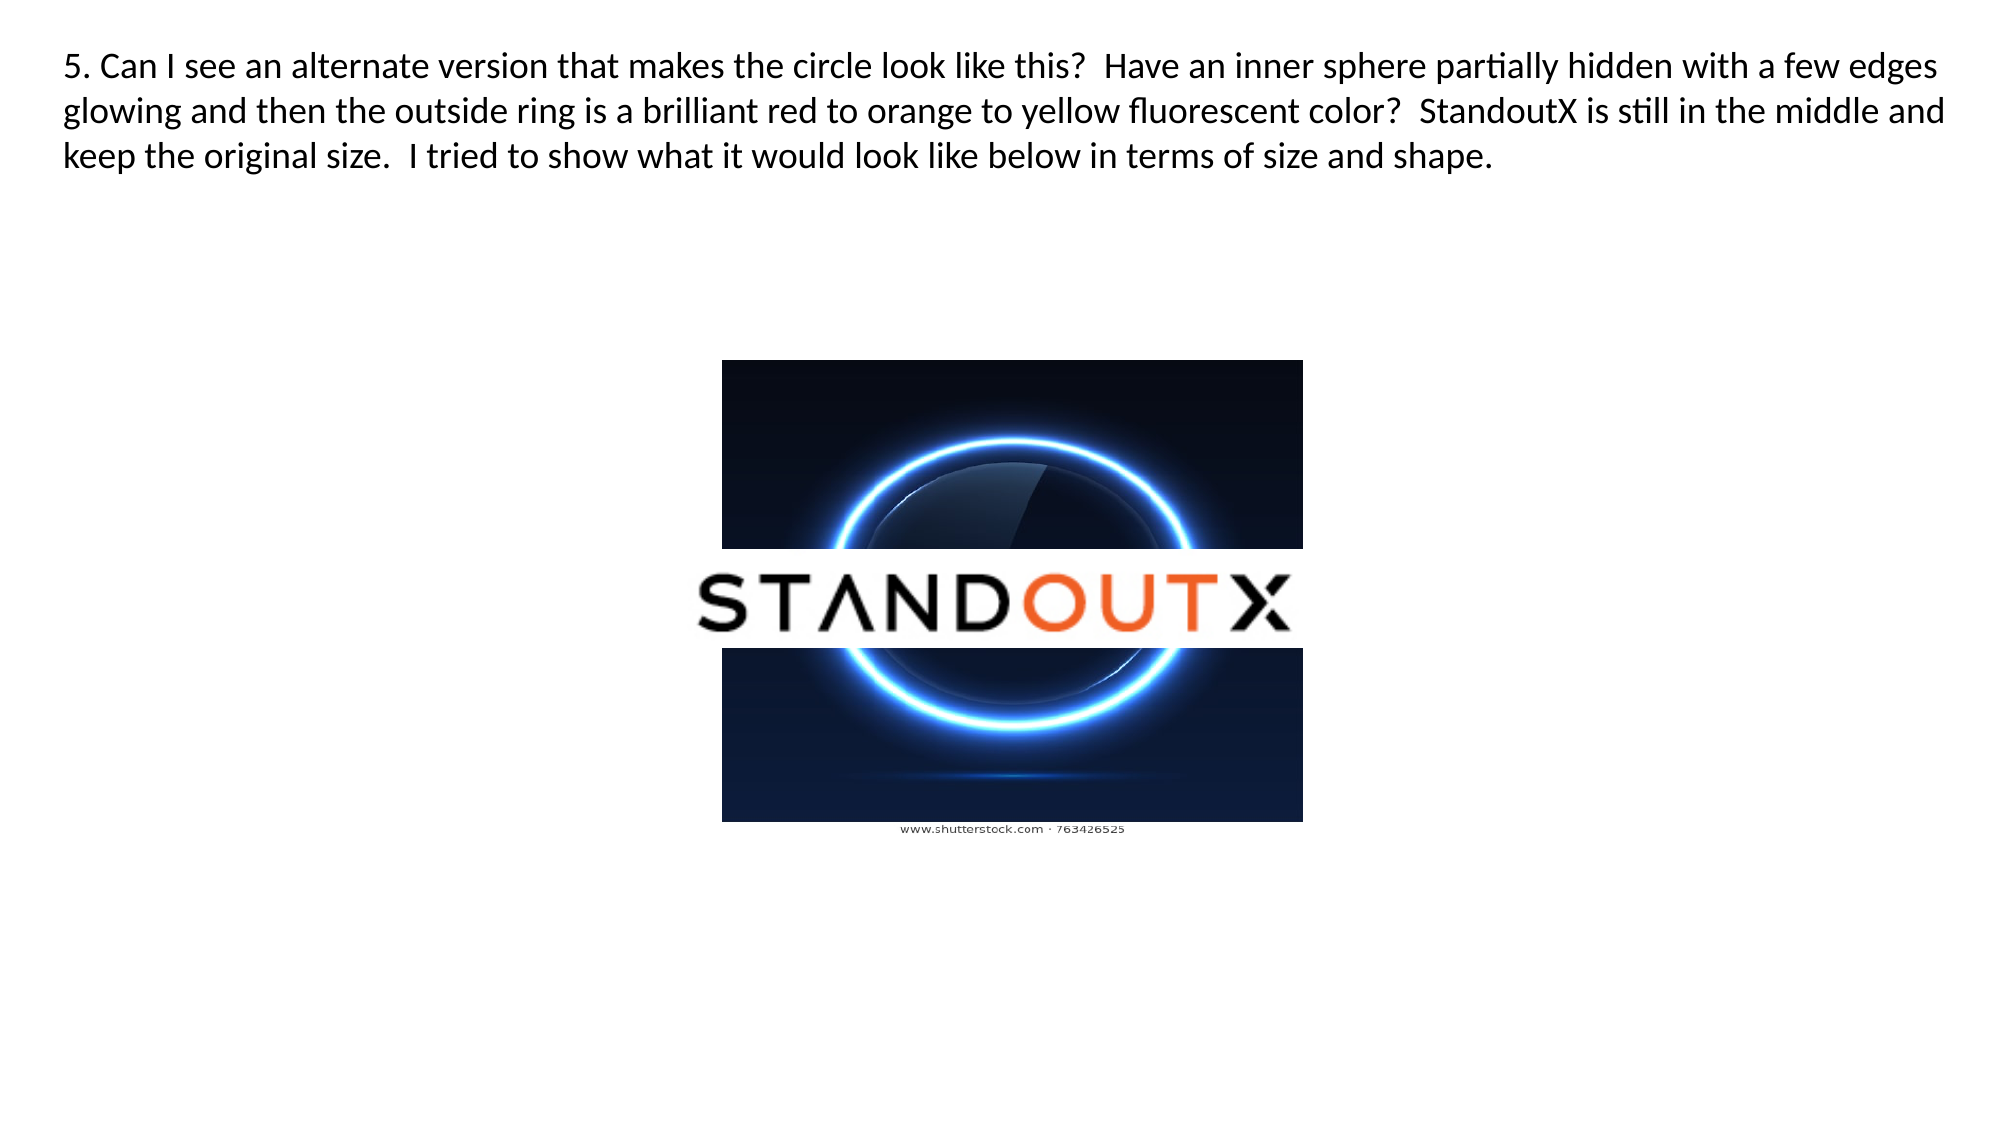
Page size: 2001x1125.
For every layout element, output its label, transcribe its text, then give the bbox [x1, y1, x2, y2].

text_box 5. Can I see an alternate version that makes the circle look like this? Have an inner sphere partially hidden with a few edges glowing and then the outside ring is a brilliant red to orange to yellow fluorescent color? StandoutX is still in the middle and keep the original size. I tried to show what it would look like below in terms of size and shape. [48, 33, 1972, 183]
picture [687, 360, 1303, 837]
